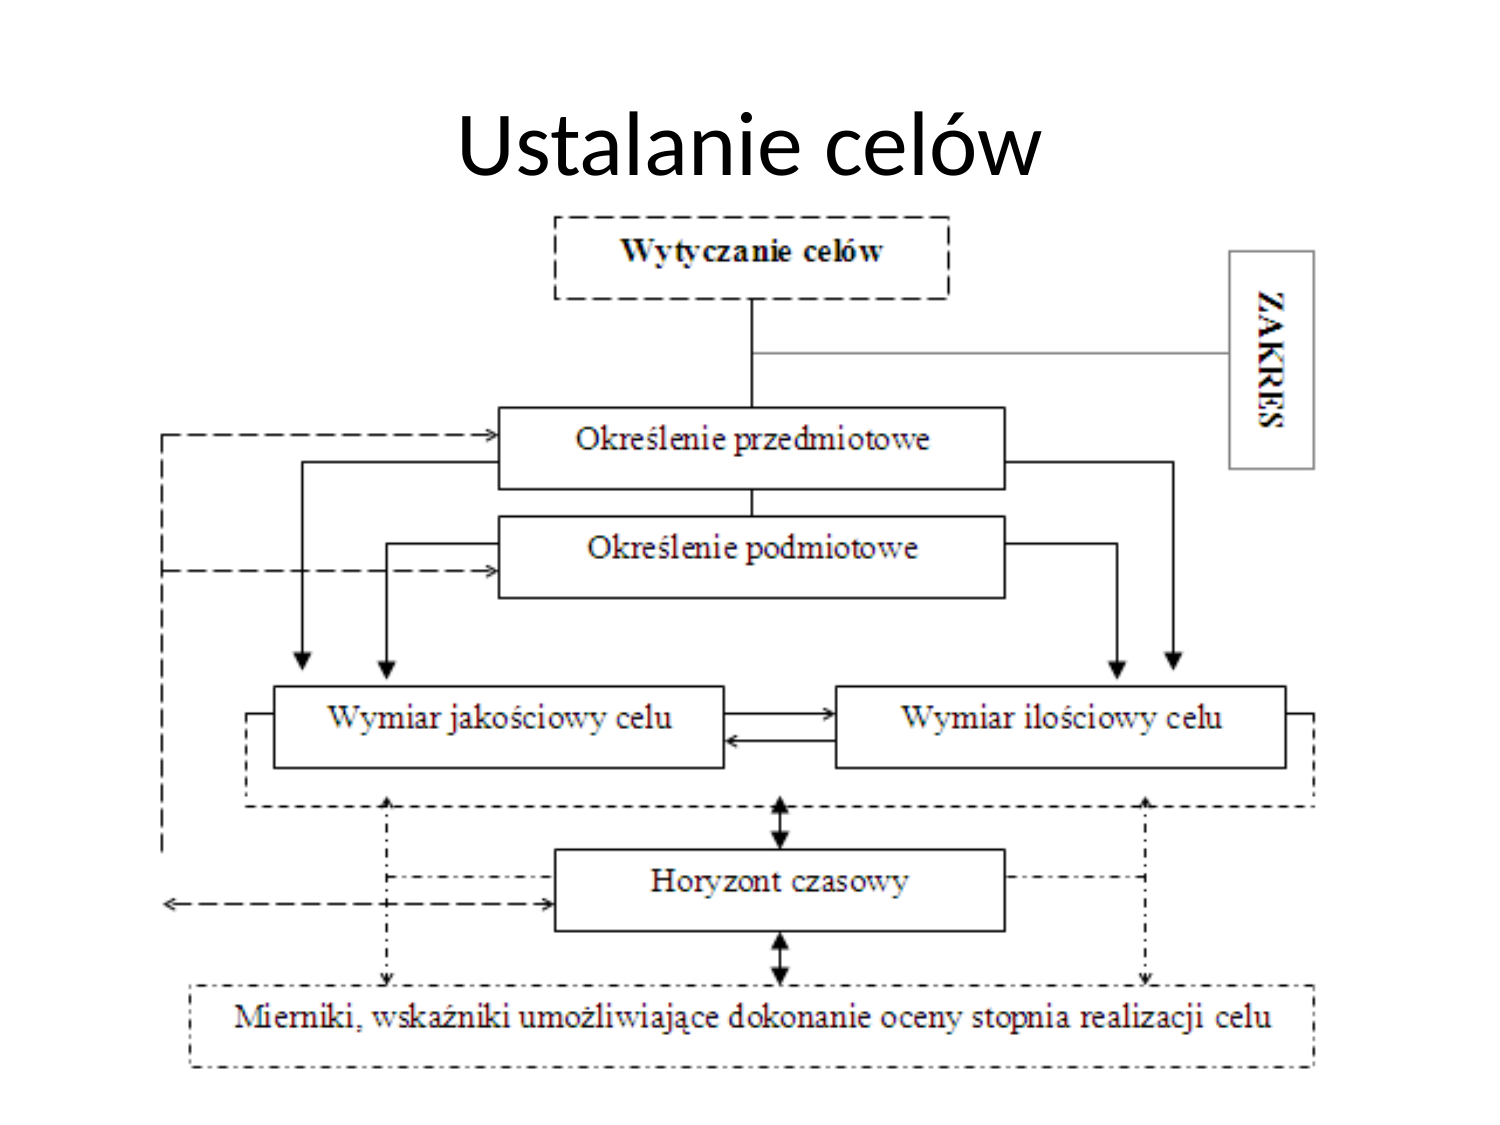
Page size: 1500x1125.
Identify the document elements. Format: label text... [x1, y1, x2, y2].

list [152, 210, 1325, 1079]
title Ustalanie celów [75, 45, 1425, 233]
